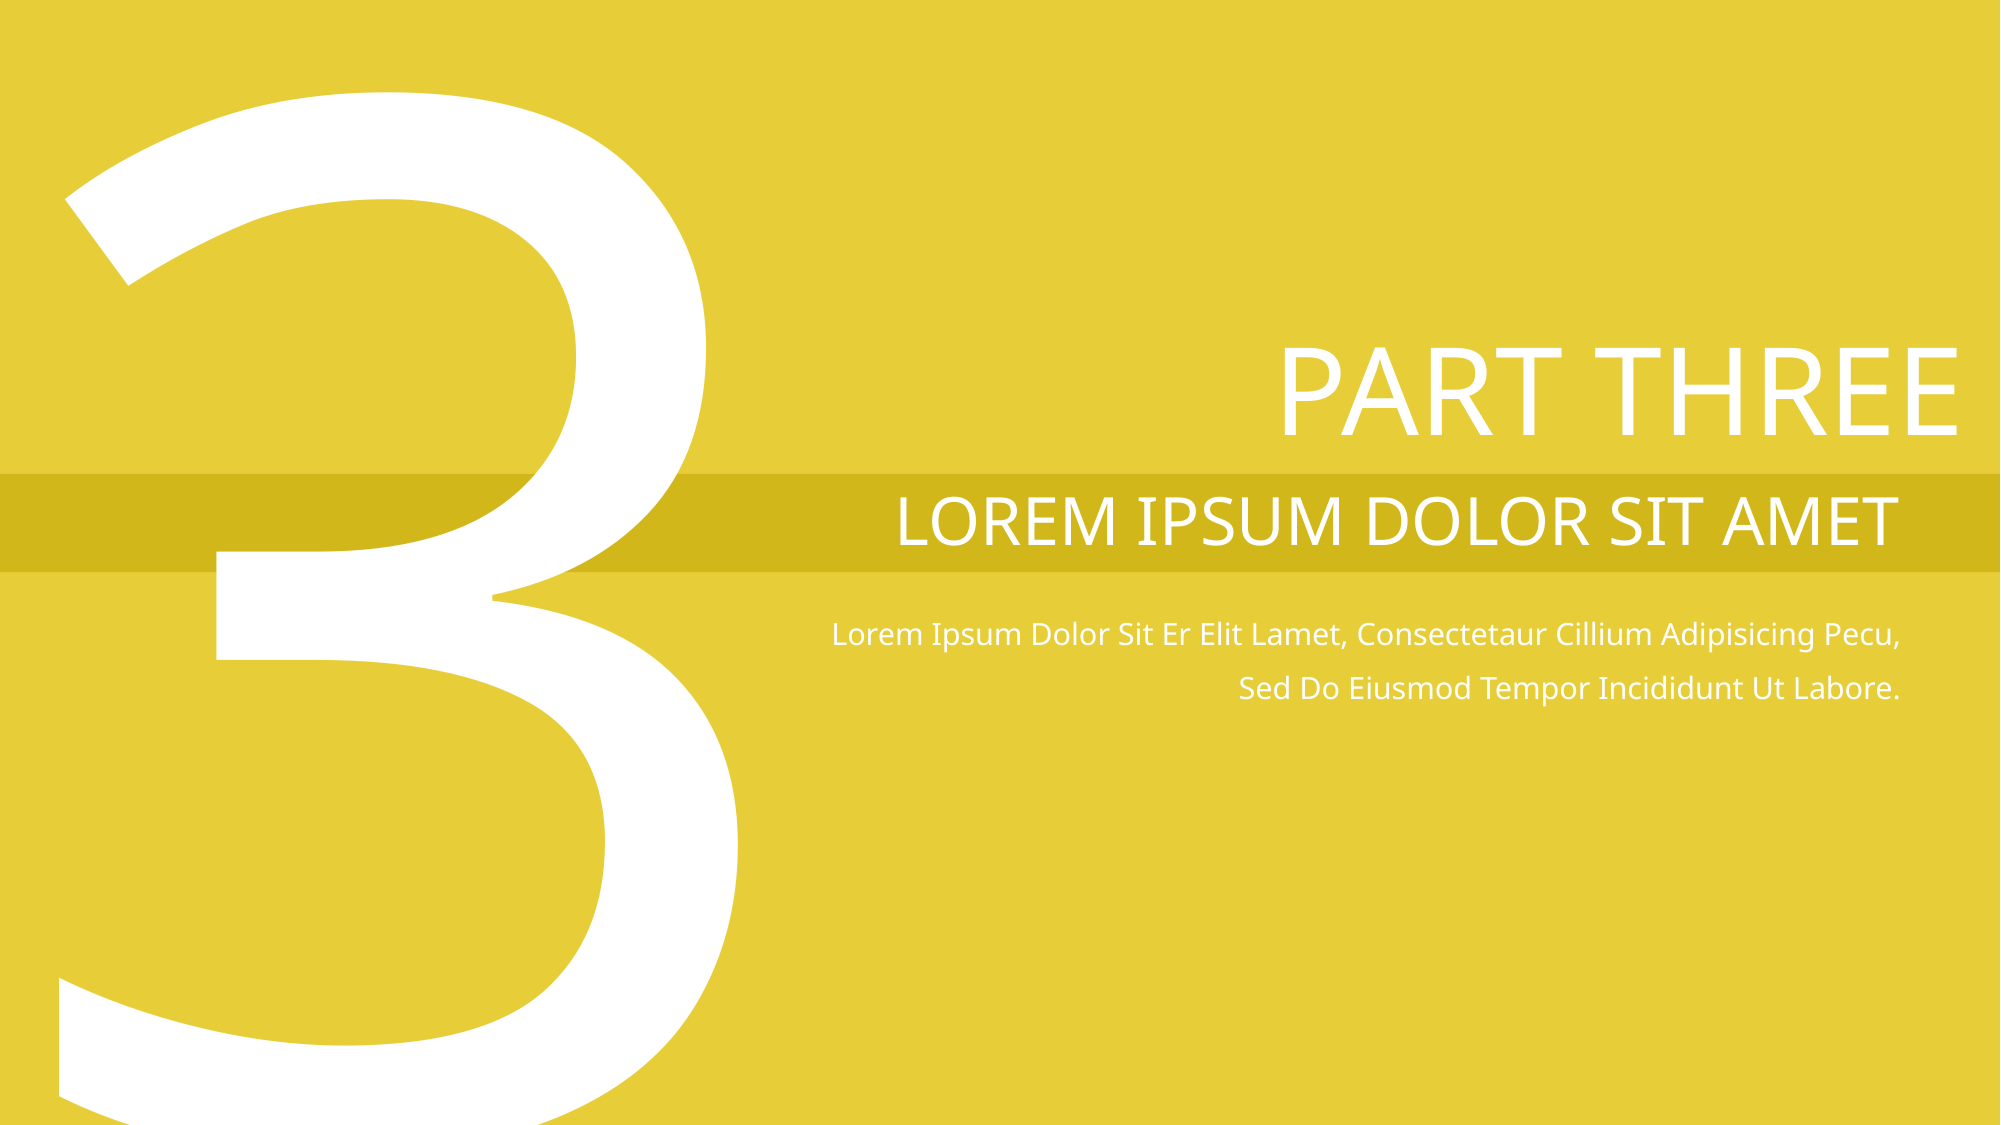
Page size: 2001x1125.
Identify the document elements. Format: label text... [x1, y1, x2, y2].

text_box PART THREE [1258, 305, 1981, 467]
text_box LOREM IPSUM DOLOR SIT AMET [782, 471, 1916, 567]
text_box 3 [0, 0, 836, 1125]
text_box Lorem Ipsum Dolor Sit Er Elit Lamet, Consectetaur Cillium Adipisicing Pecu, Sed Do Eiusmod Tempor Incididunt Ut Labore. [773, 588, 1916, 714]
text_box [836, 473, 2000, 573]
